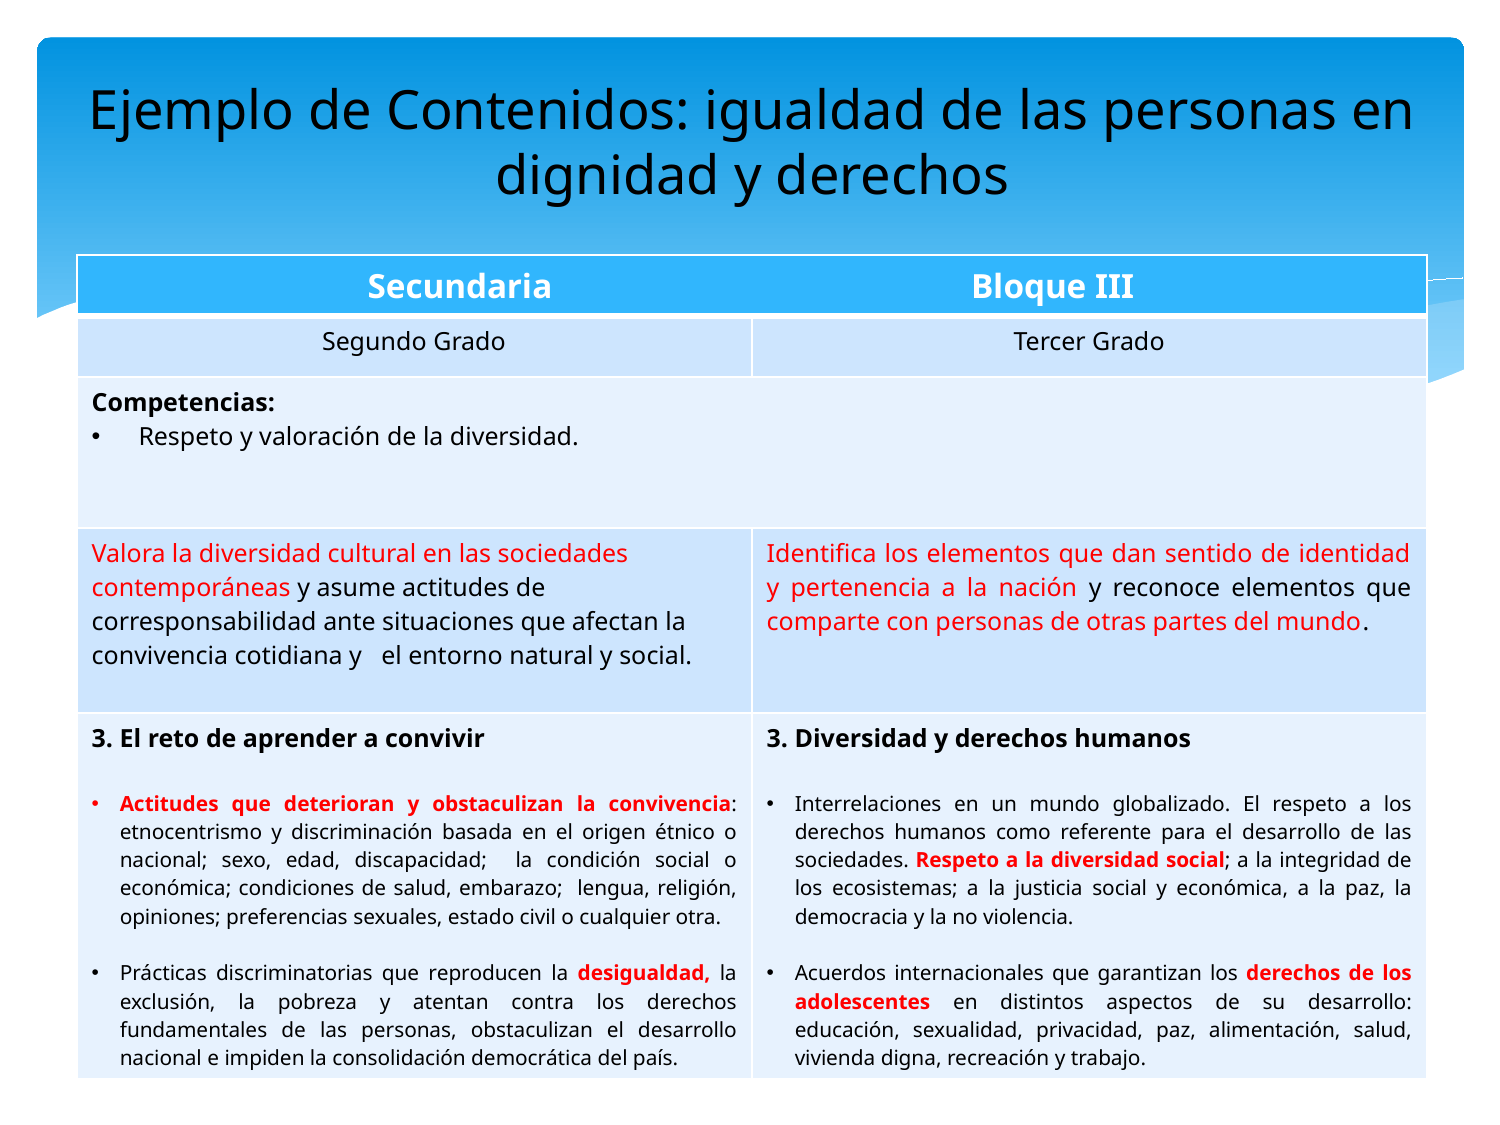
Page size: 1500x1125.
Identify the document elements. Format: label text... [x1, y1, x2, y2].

table_cell 3. El reto de aprender a convivir Actitudes que deterioran y obstaculizan la convivencia: etnocentrismo y discriminación basada en el origen étnico o nacional; sexo, edad, discapacidad; la condición social o económica; condiciones de salud, embarazo; lengua, religión, opiniones; preferencias sexuales, estado civil o cualquier otra. Prácticas discriminatorias que reproducen la desigualdad, la exclusión, la pobreza y atentan contra los derechos fundamentales de las personas, obstaculizan el desarrollo nacional e impiden la consolidación democrática del país. [78, 714, 751, 1078]
table_cell Segundo Grado [78, 319, 751, 376]
title Ejemplo de Contenidos: igualdad de las personas en dignidad y derechos [69, 49, 1436, 232]
table_cell Identifica los elementos que dan sentido de identidad y pertenencia a la nación y reconoce elementos que comparte con personas de otras partes del mundo. [753, 529, 1426, 712]
table_header Secundaria Bloque III [78, 256, 1426, 313]
table_cell Valora la diversidad cultural en las sociedades contemporáneas y asume actitudes de corresponsabilidad ante situaciones que afectan la convivencia cotidiana y el entorno natural y social. [78, 529, 751, 712]
table_cell Tercer Grado [753, 319, 1426, 376]
table_cell 3. Diversidad y derechos humanos Interrelaciones en un mundo globalizado. El respeto a los derechos humanos como referente para el desarrollo de las sociedades. Respeto a la diversidad social; a la integridad de los ecosistemas; a la justicia social y económica, a la paz, la democracia y la no violencia. Acuerdos internacionales que garantizan los derechos de los adolescentes en distintos aspectos de su desarrollo: educación, sexualidad, privacidad, paz, alimentación, salud, vivienda digna, recreación y trabajo. [753, 714, 1426, 1078]
table_cell Competencias: Respeto y valoración de la diversidad. [78, 378, 1426, 527]
